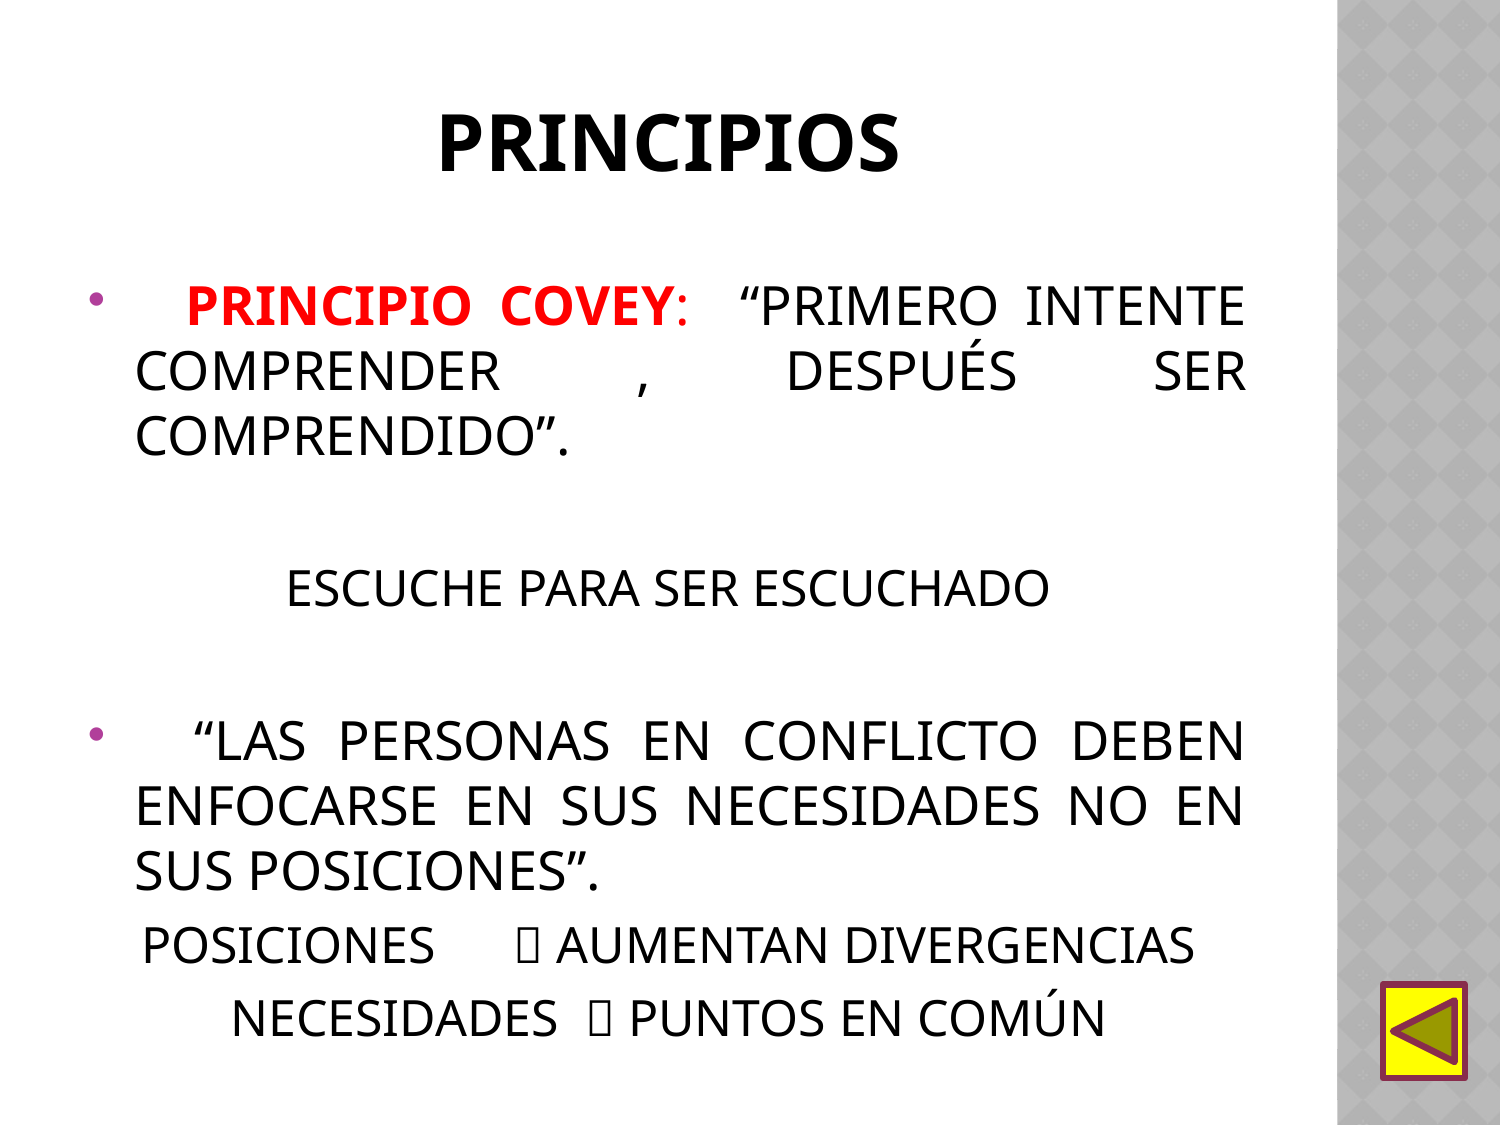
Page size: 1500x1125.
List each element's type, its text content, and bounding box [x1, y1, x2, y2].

list PRINCIPIO COVEY: “PRIMERO INTENTE COMPRENDER , DESPUÉS SER COMPRENDIDO”. ESCUCHE PARA SER ESCUCHADO “LAS PERSONAS EN CONFLICTO DEBEN ENFOCARSE EN SUS NECESIDADES NO EN SUS POSICIONES”. POSICIONES  AUMENTAN DIVERGENCIAS NECESIDADES  PUNTOS EN COMÚN [75, 264, 1263, 1059]
text_box [1380, 981, 1468, 1081]
title PRINCIPIOS [75, 52, 1263, 188]
